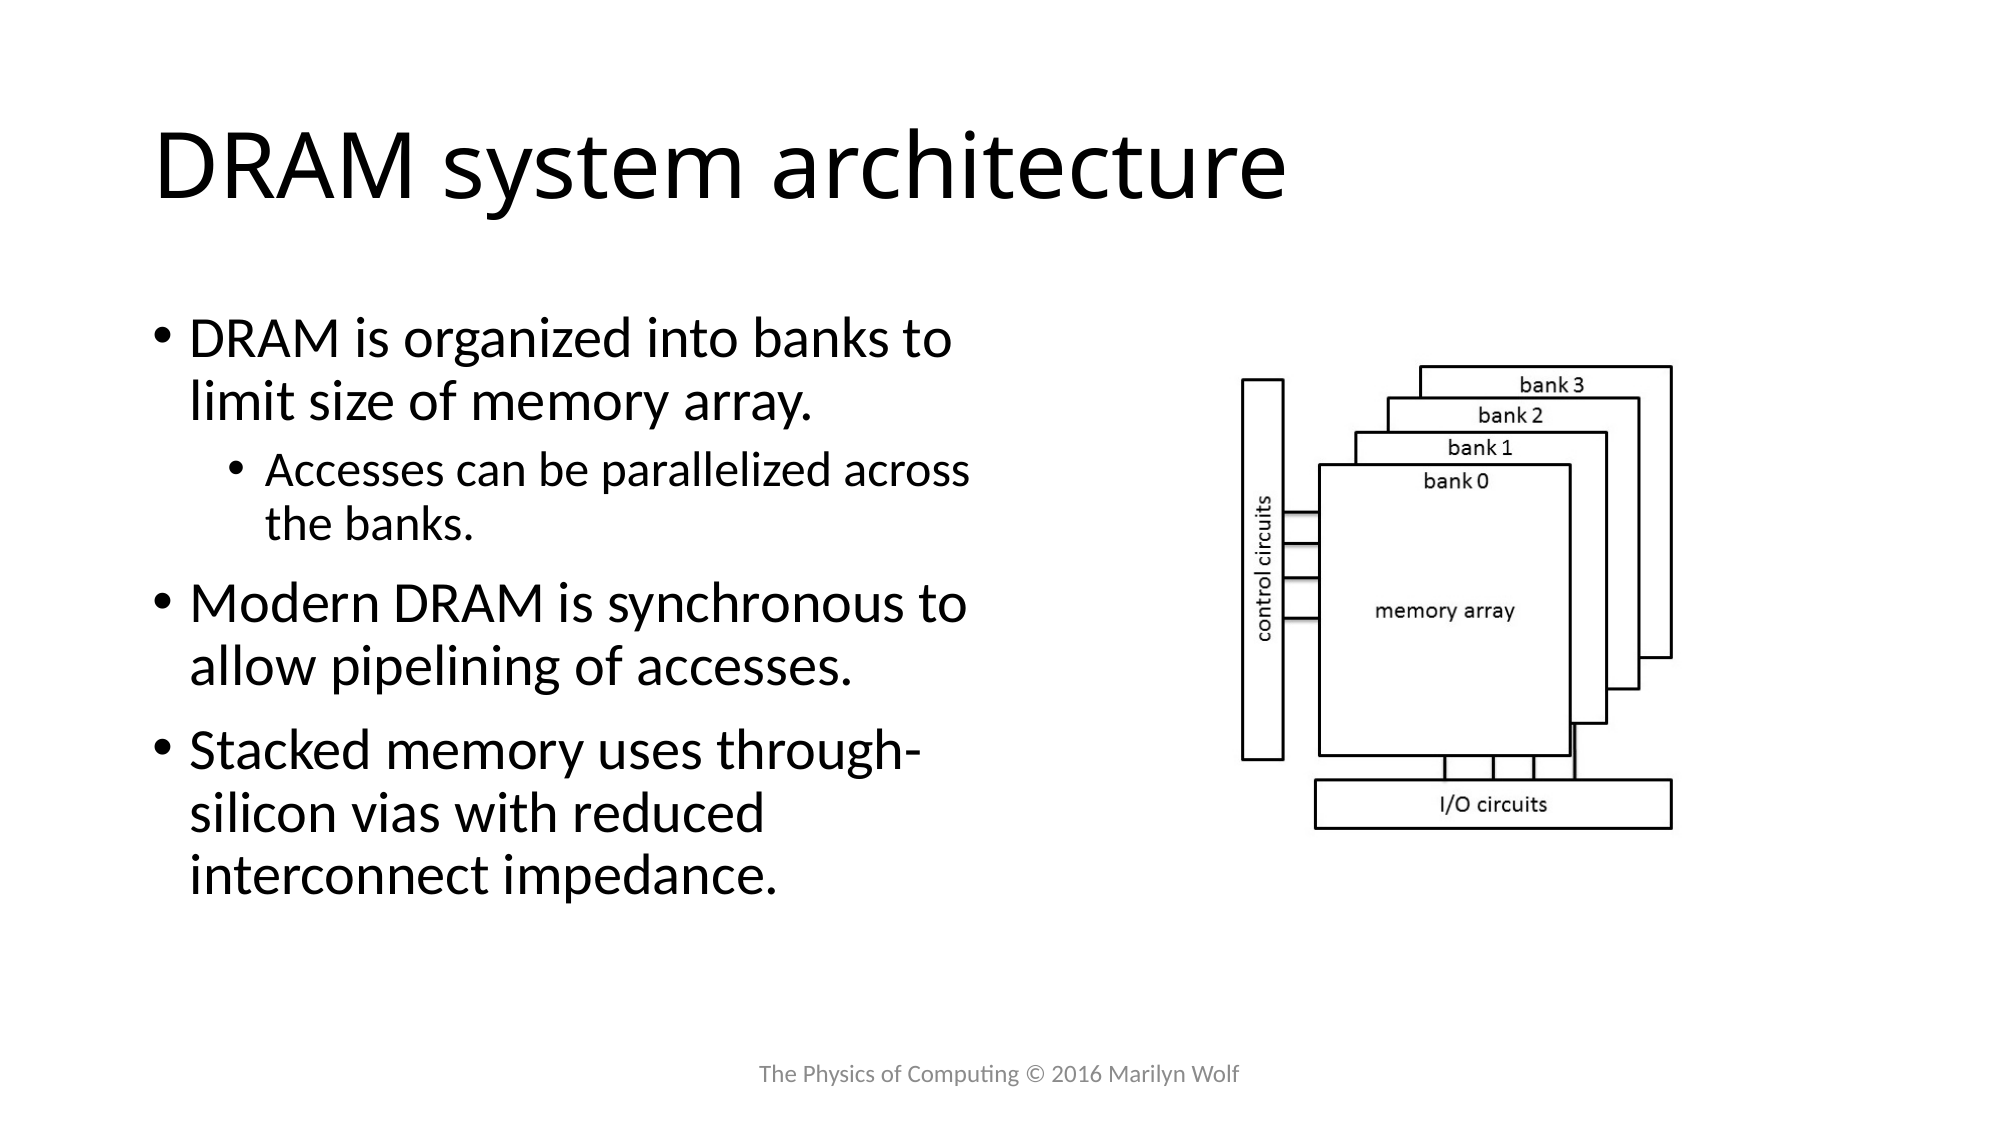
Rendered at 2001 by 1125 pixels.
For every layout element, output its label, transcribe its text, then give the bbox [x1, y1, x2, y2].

footer The Physics of Computing © 2016 Marilyn Wolf [662, 1042, 1338, 1103]
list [1229, 353, 1688, 840]
title DRAM system architecture [137, 59, 1863, 278]
list DRAM is organized into banks to limit size of memory array. Accesses can be parallelized across the banks. Modern DRAM is synchronous to allow pipelining of accesses. Stacked memory uses through-silicon vias with reduced interconnect impedance. [137, 299, 988, 1014]
